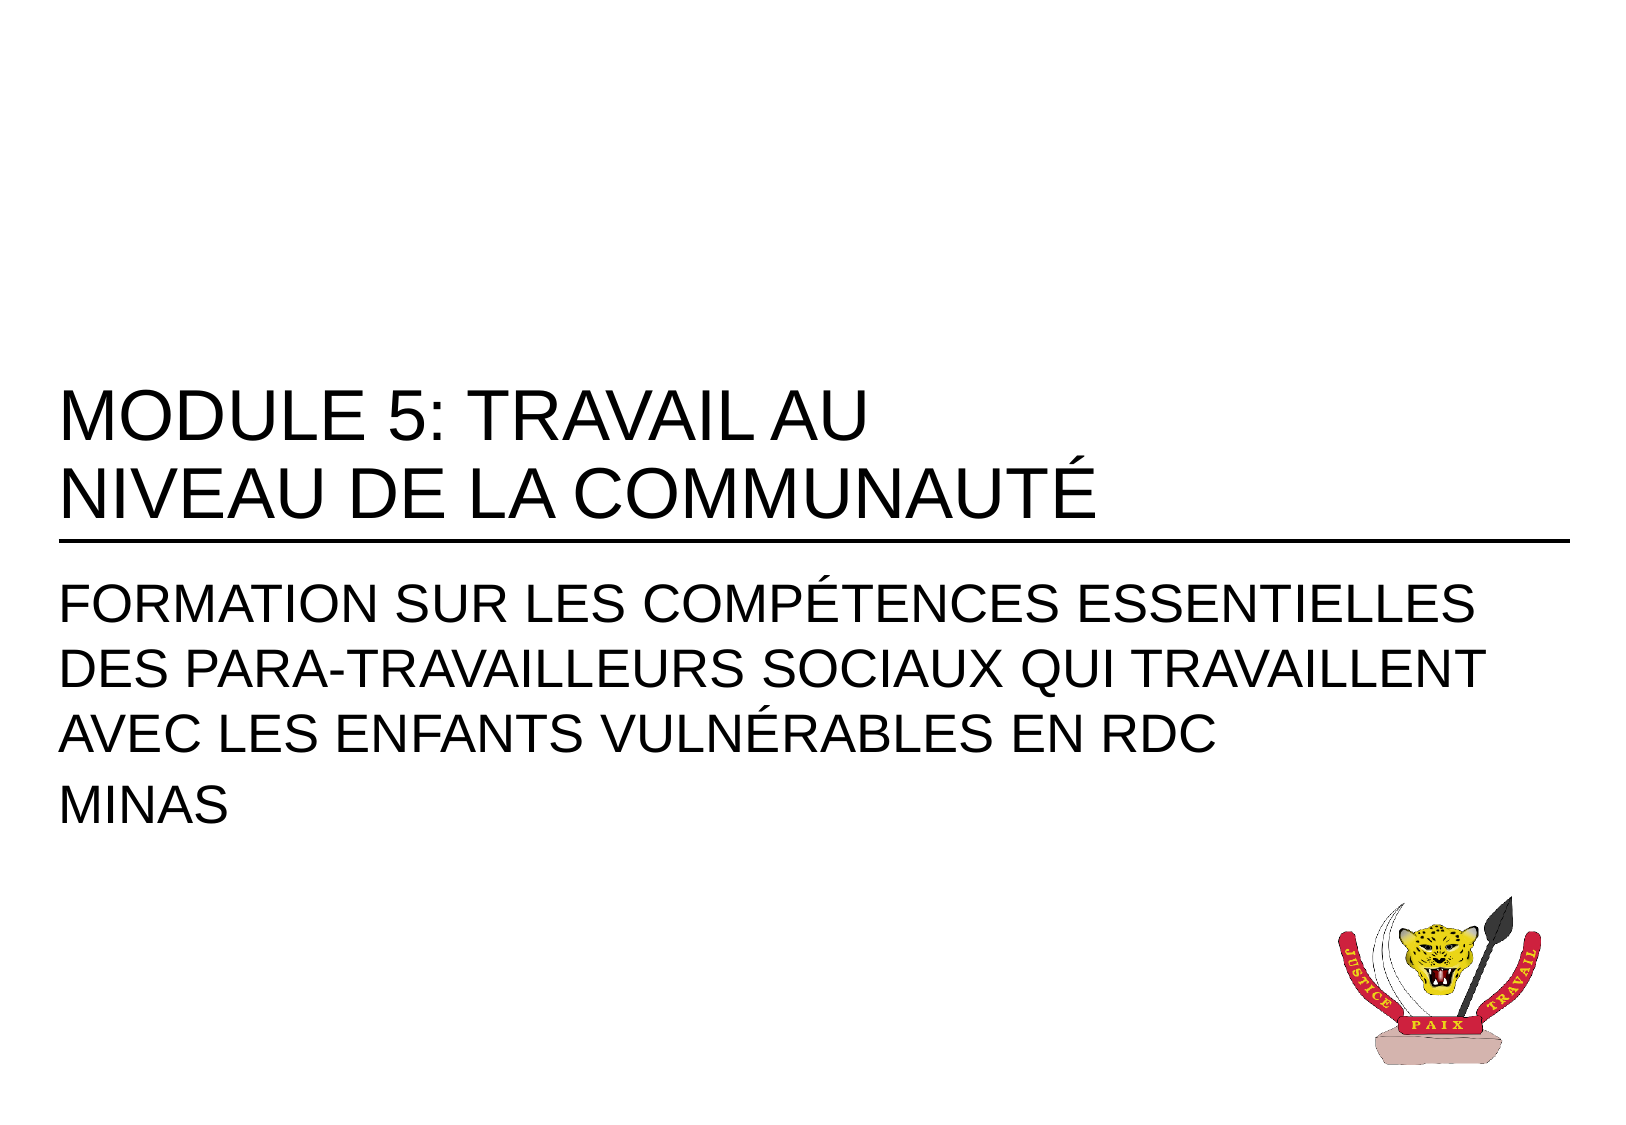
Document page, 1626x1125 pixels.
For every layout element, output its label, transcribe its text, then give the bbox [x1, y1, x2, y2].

picture [1338, 896, 1541, 1065]
title Module 5: Travail au niveau de la communauté [58, 320, 1570, 542]
list Formation sur les compétences essentielles des para-travailleurs sociaux qui travaillent avec les enfants vulnérables en RDC MINAS [58, 568, 1570, 713]
